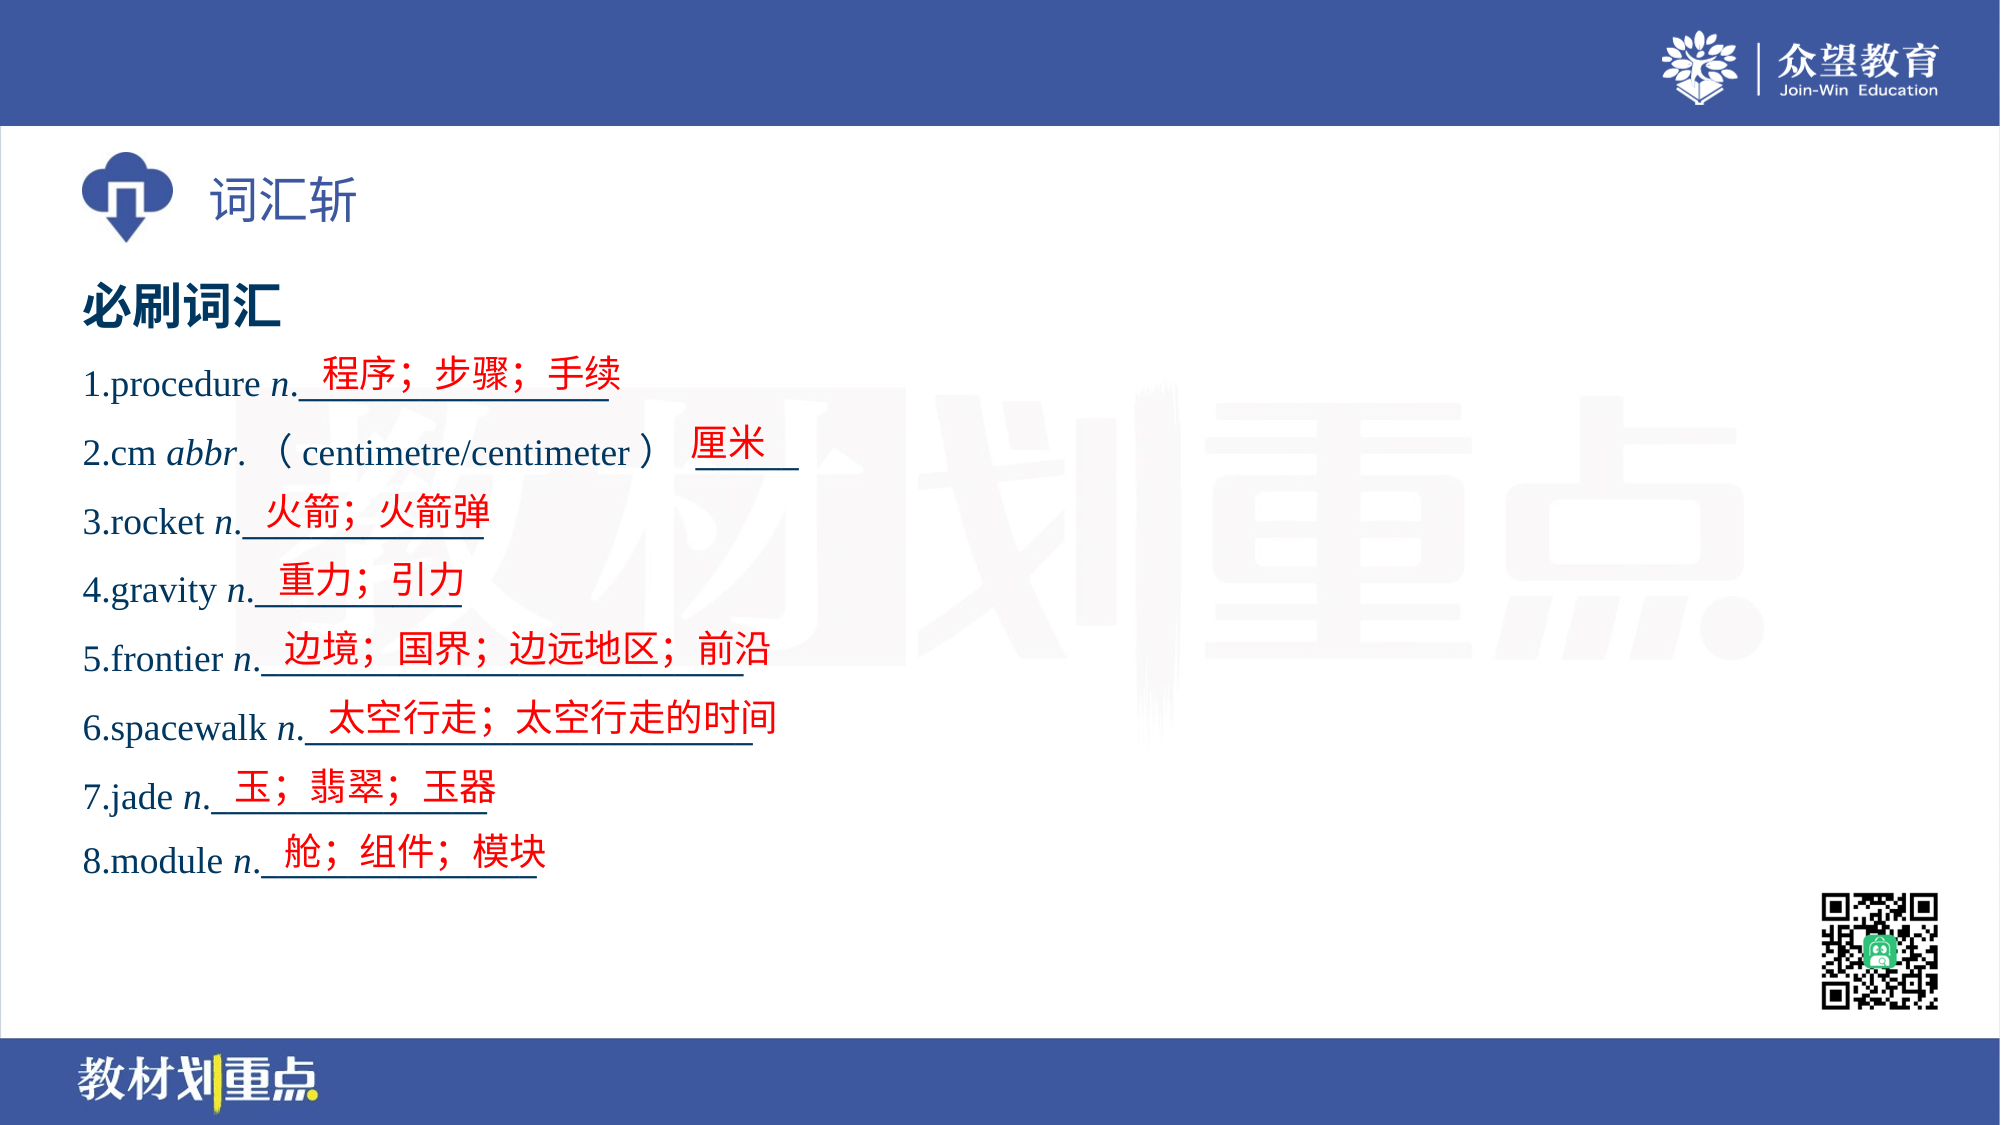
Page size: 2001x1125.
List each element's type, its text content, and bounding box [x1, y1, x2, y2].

picture [0, 0, 2000, 1125]
text_box 1.procedure n.__________________ 2.cm abbr.（centimetre/centimeter） ______ 3.rocket n.______________ 4.gravity n.____________ 5.frontier n.____________________________ 6.spacewalk n.__________________________ 7.jade n.________________ 8.module n.________________ [82, 335, 1817, 875]
text_box 厘米 [677, 399, 780, 458]
text_box 程序；步骤；手续 [308, 330, 636, 389]
text_box 舱；组件；模块 [270, 808, 561, 867]
text_box 太空行走；太空行走的时间 [314, 674, 792, 733]
text_box 边境；国界；边远地区；前沿 [270, 605, 786, 664]
text_box 必刷词汇 [82, 247, 1817, 335]
text_box 重力；引力 [264, 536, 480, 595]
text_box 火箭；火箭弹 [252, 467, 505, 527]
text_box 玉；翡翠；玉器 [220, 742, 511, 801]
